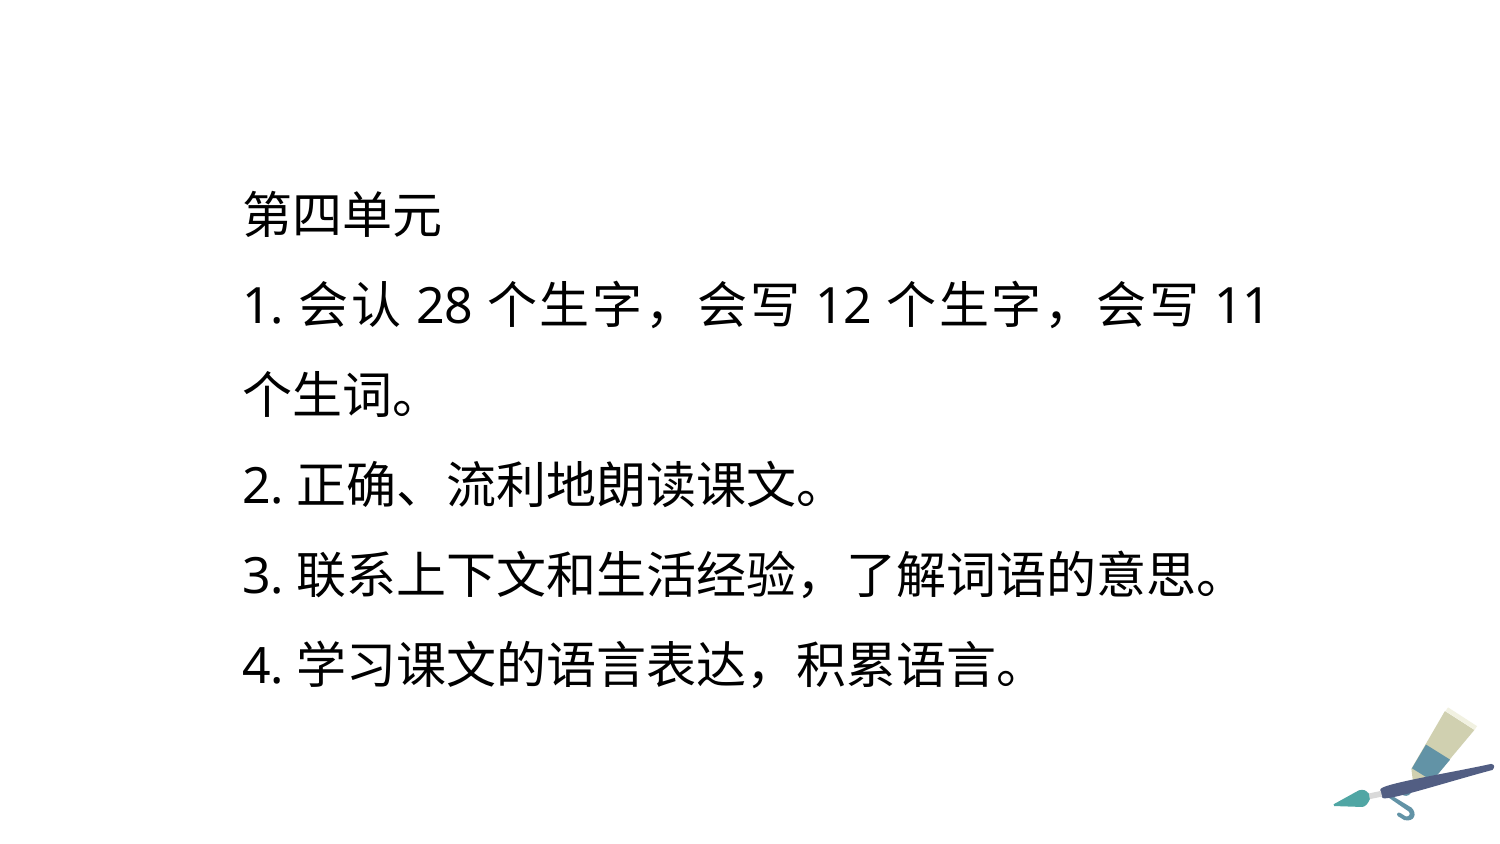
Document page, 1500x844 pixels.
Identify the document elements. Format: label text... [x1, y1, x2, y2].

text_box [1358, 708, 1481, 844]
text_box 第四单元 1.会认28个生字，会写12个生字，会写11个生词。 2.正确、流利地朗读课文。 3.联系上下文和生活经验，了解词语的意思。 4.学习课文的语言表达，积累语言。 [181, 146, 1298, 702]
